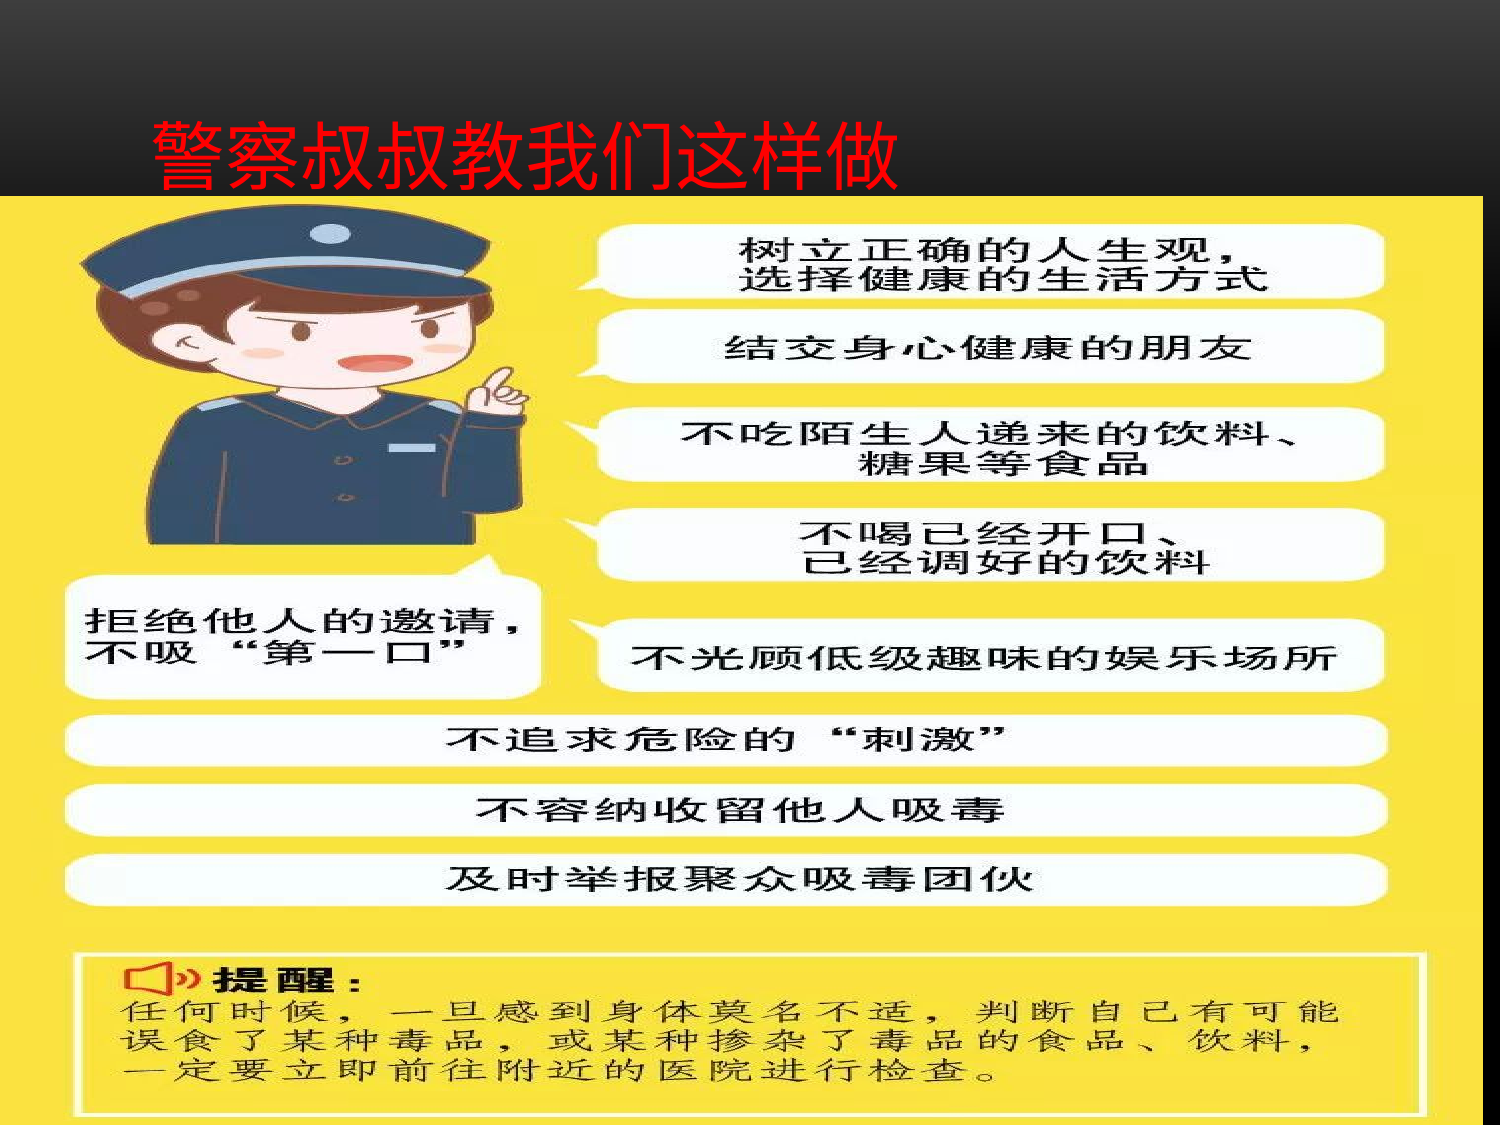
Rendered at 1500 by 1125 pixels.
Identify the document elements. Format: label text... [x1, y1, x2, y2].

text_box 警察叔叔教我们这样做 [135, 101, 1010, 195]
picture [0, 0, 1500, 1125]
